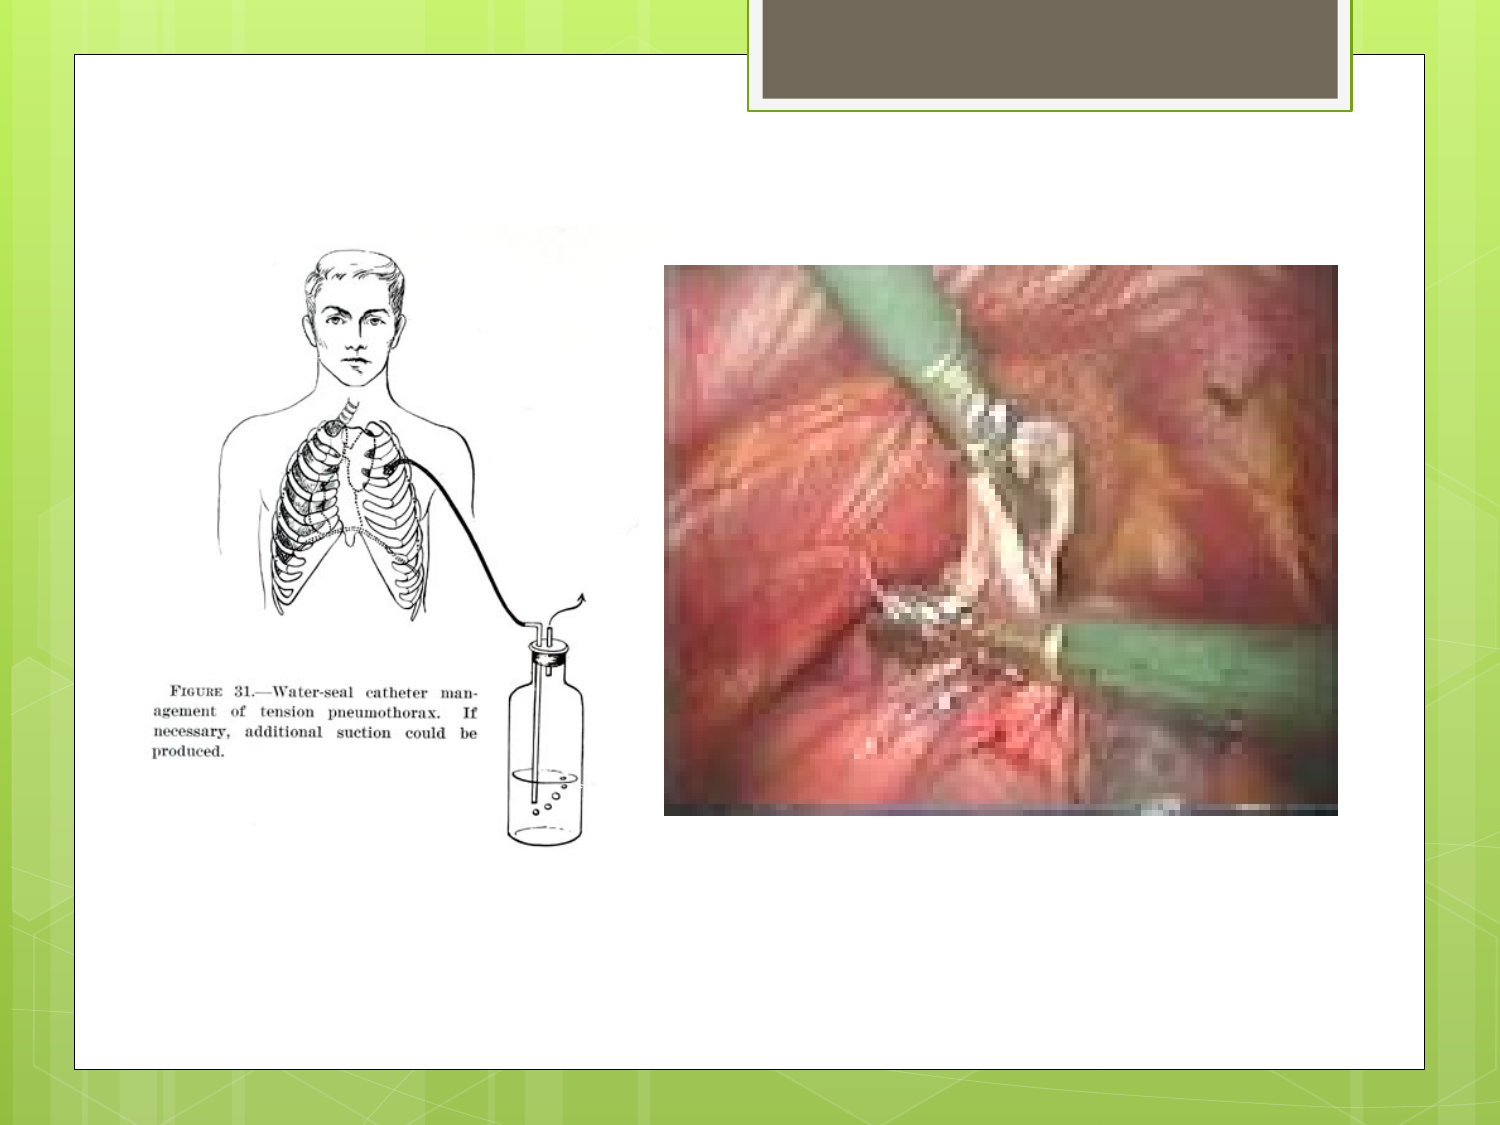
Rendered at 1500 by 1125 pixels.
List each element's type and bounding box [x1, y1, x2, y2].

picture [104, 225, 1338, 855]
